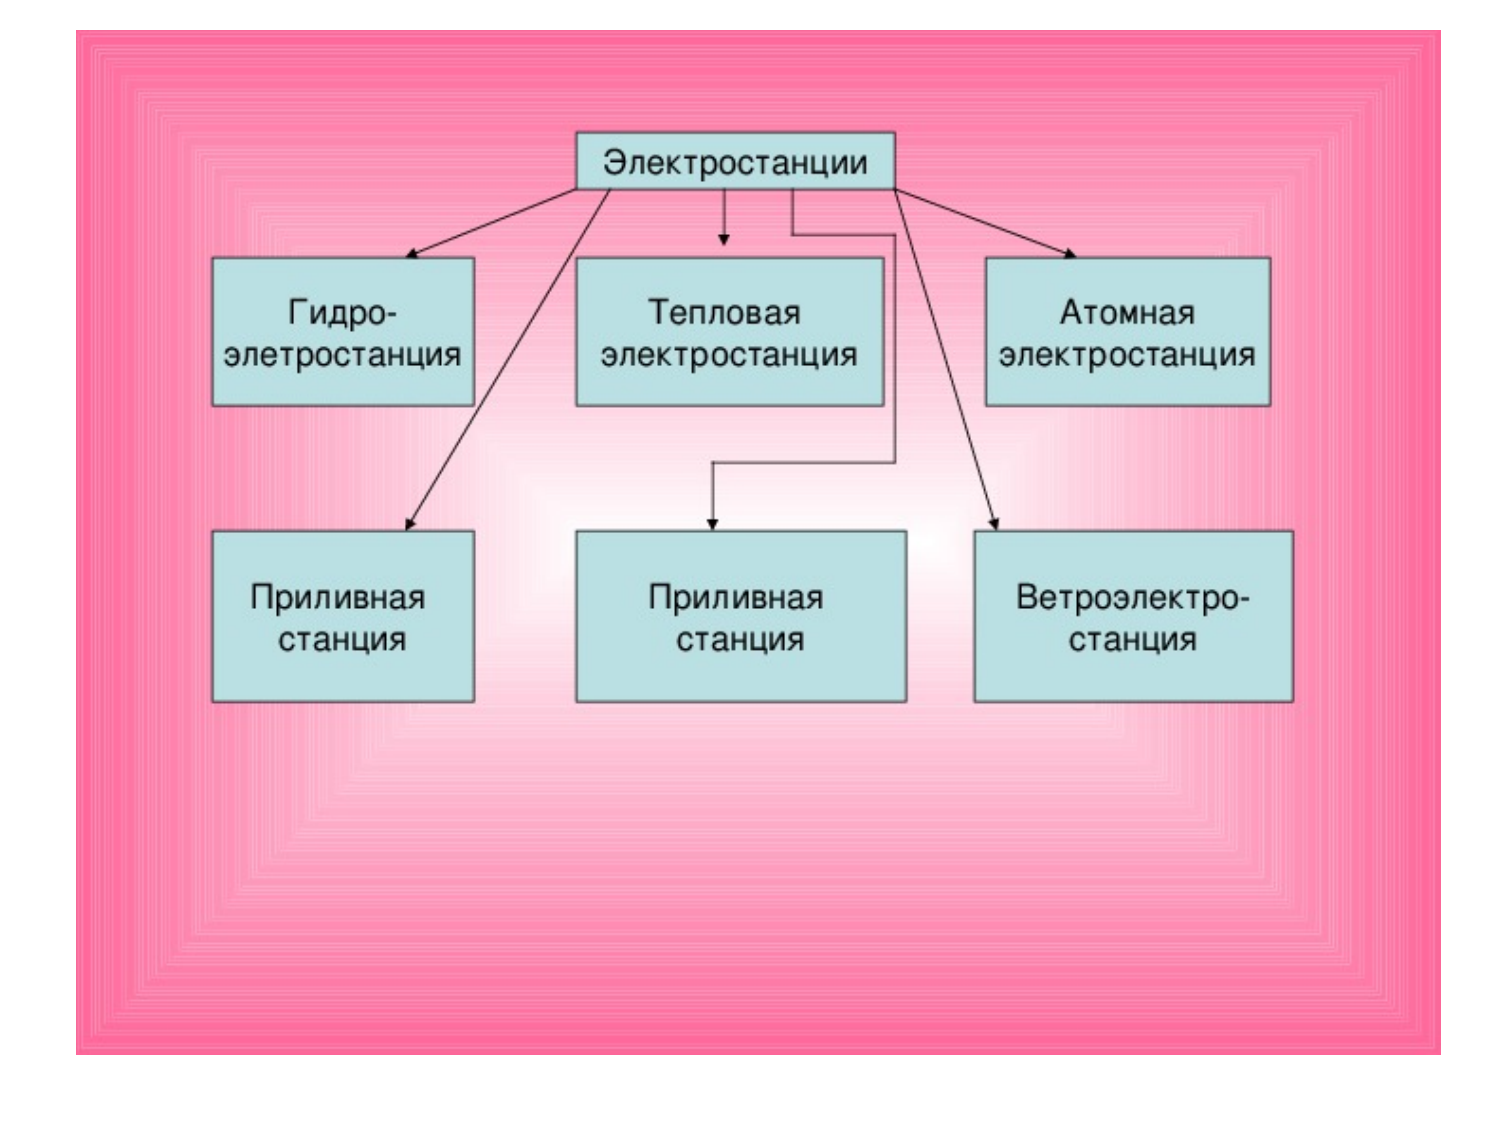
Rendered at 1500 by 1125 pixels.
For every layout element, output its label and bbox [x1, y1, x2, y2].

picture [76, 30, 1442, 1055]
